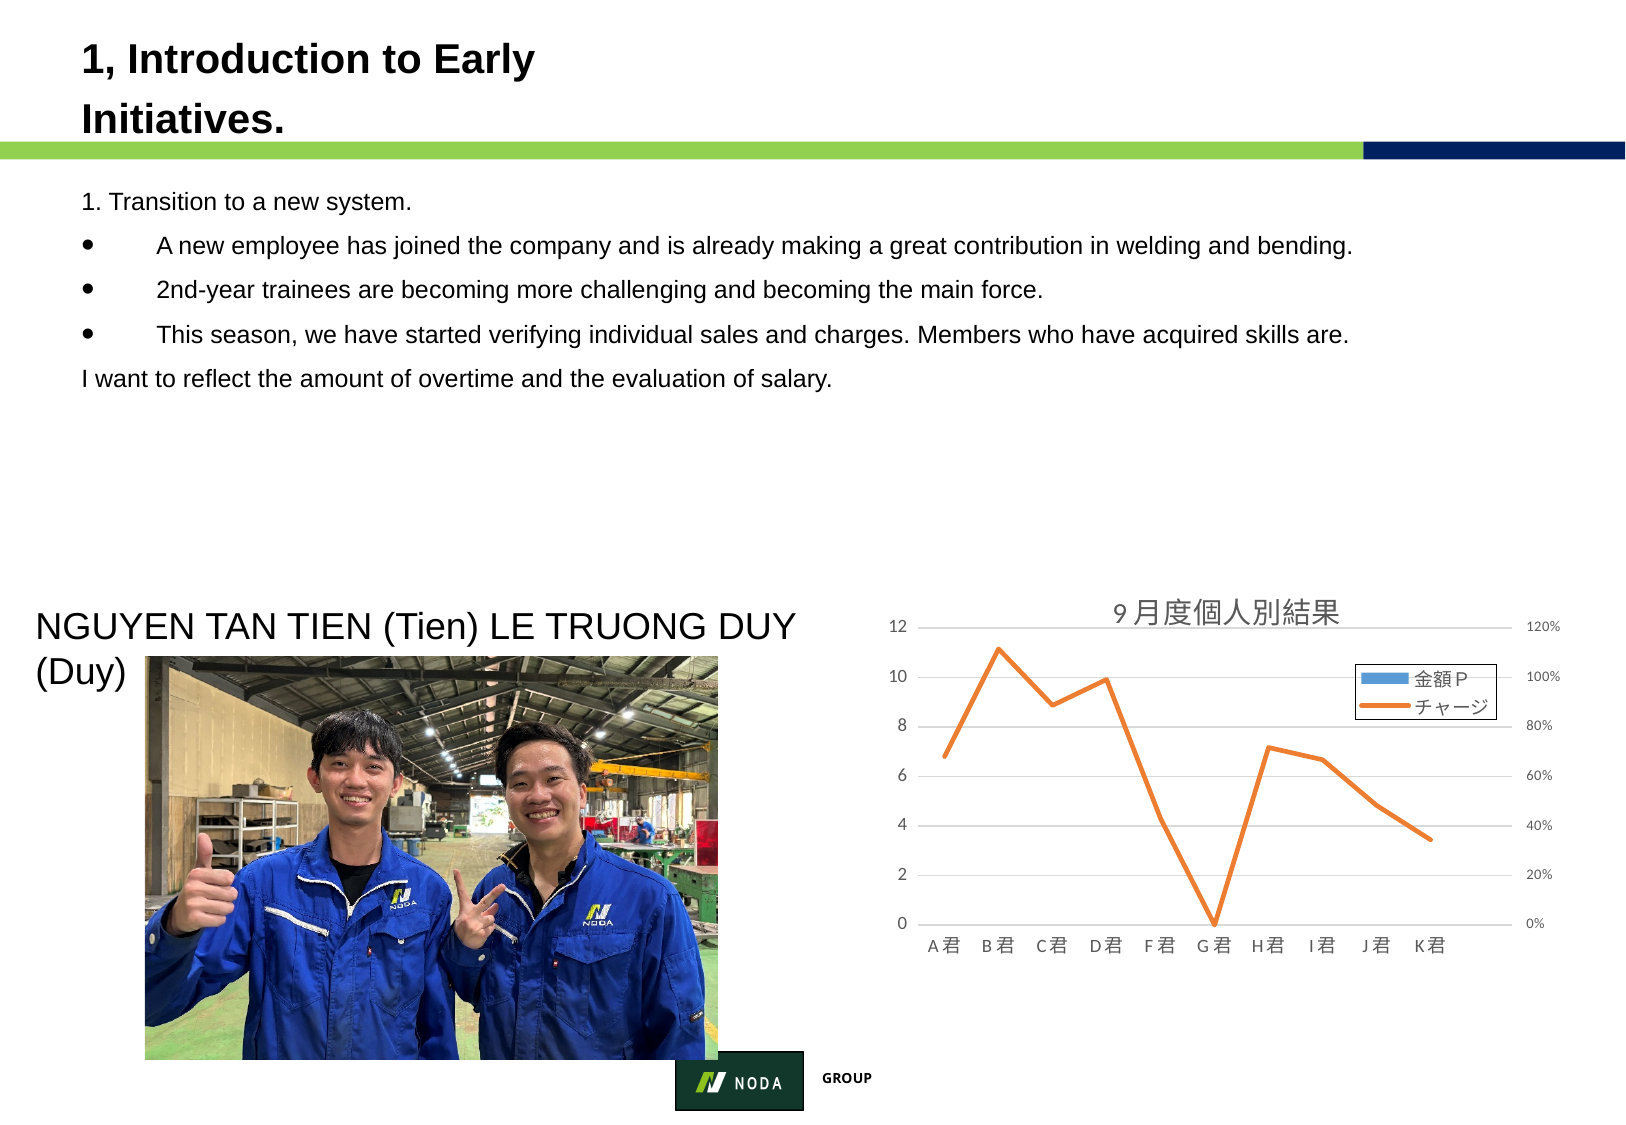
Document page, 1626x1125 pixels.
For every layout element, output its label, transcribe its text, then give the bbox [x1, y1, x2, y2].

picture [144, 656, 804, 1111]
chart [817, 571, 1593, 1047]
title 1, Introduction to Early Initiatives. [81, 78, 612, 142]
text_box NGUYEN TAN TIEN (Tien) LE TRUONG DUY (Duy) [20, 594, 812, 700]
text_box 1. Transition to a new system. A new employee has joined the company and is already making a great contribution in welding and bending. 2nd-year trainees are becoming more challenging and becoming the main force. This season, we have started verifying individual sales and charges. Members who have acquired skills are. I want to reflect the amount of overtime and the evaluation of salary. [81, 171, 1511, 401]
text_box [235, 147, 1122, 240]
